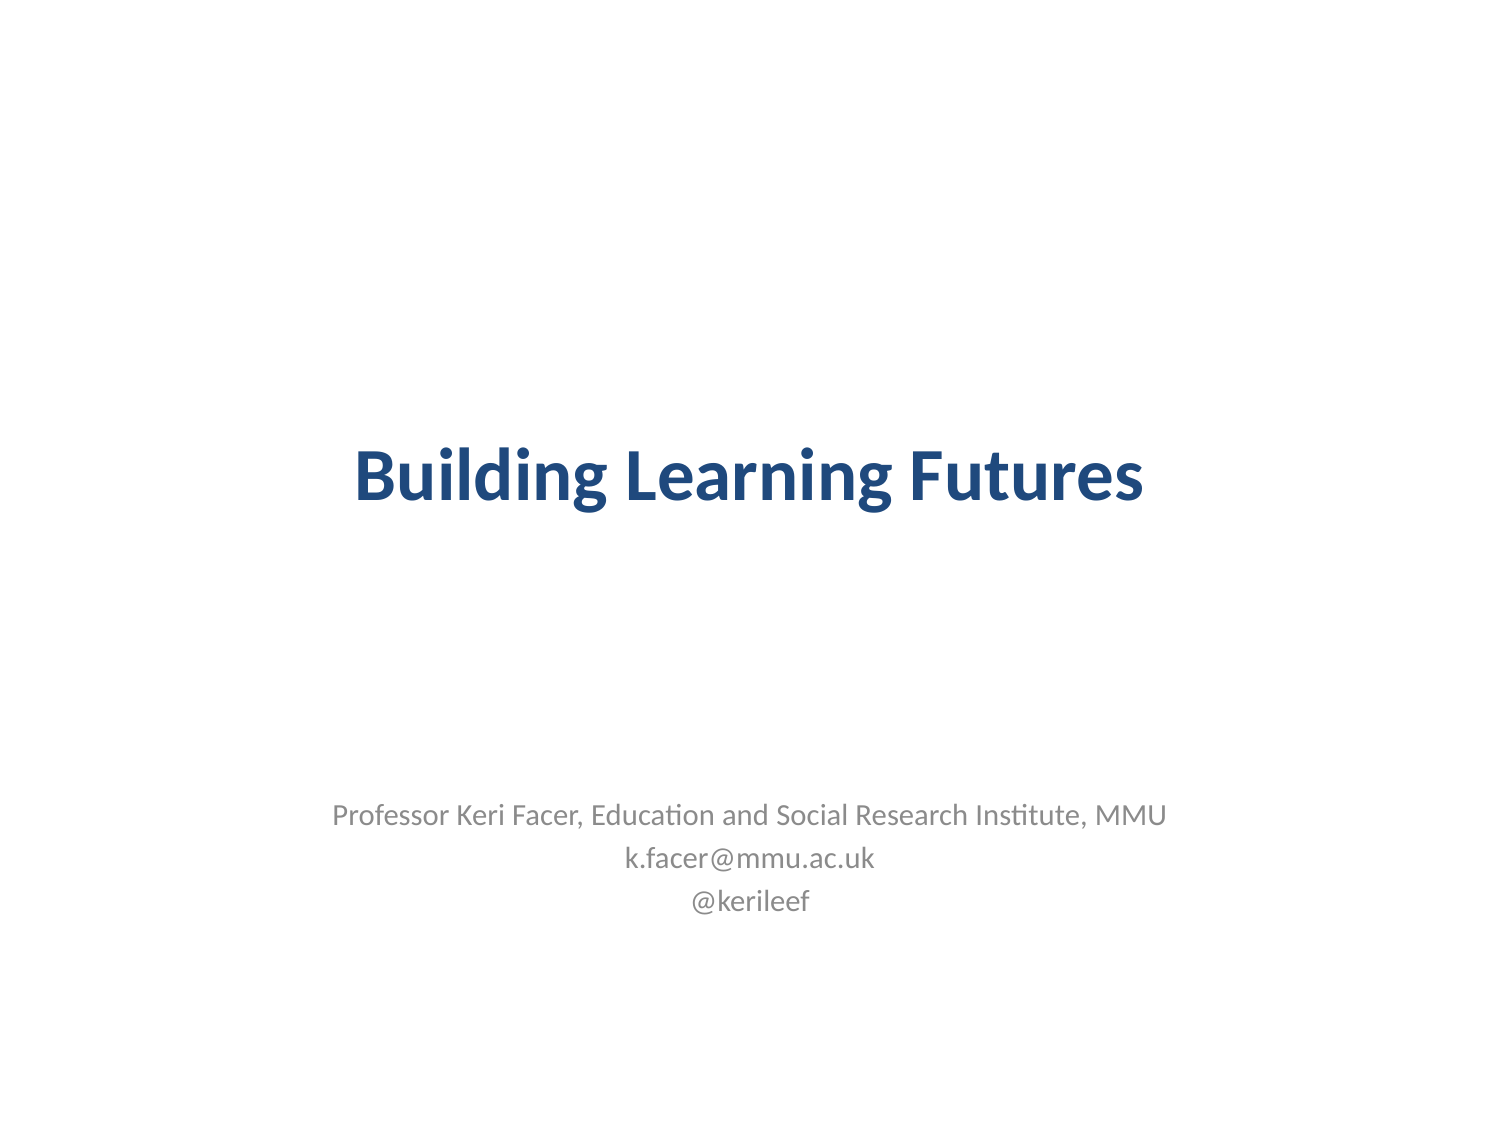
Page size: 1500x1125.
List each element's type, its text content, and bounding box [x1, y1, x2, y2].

title Building Learning Futures [112, 349, 1388, 591]
subtitle Professor Keri Facer, Education and Social Research Institute, MMU k.facer@mmu.ac.uk @kerileef [225, 786, 1275, 925]
